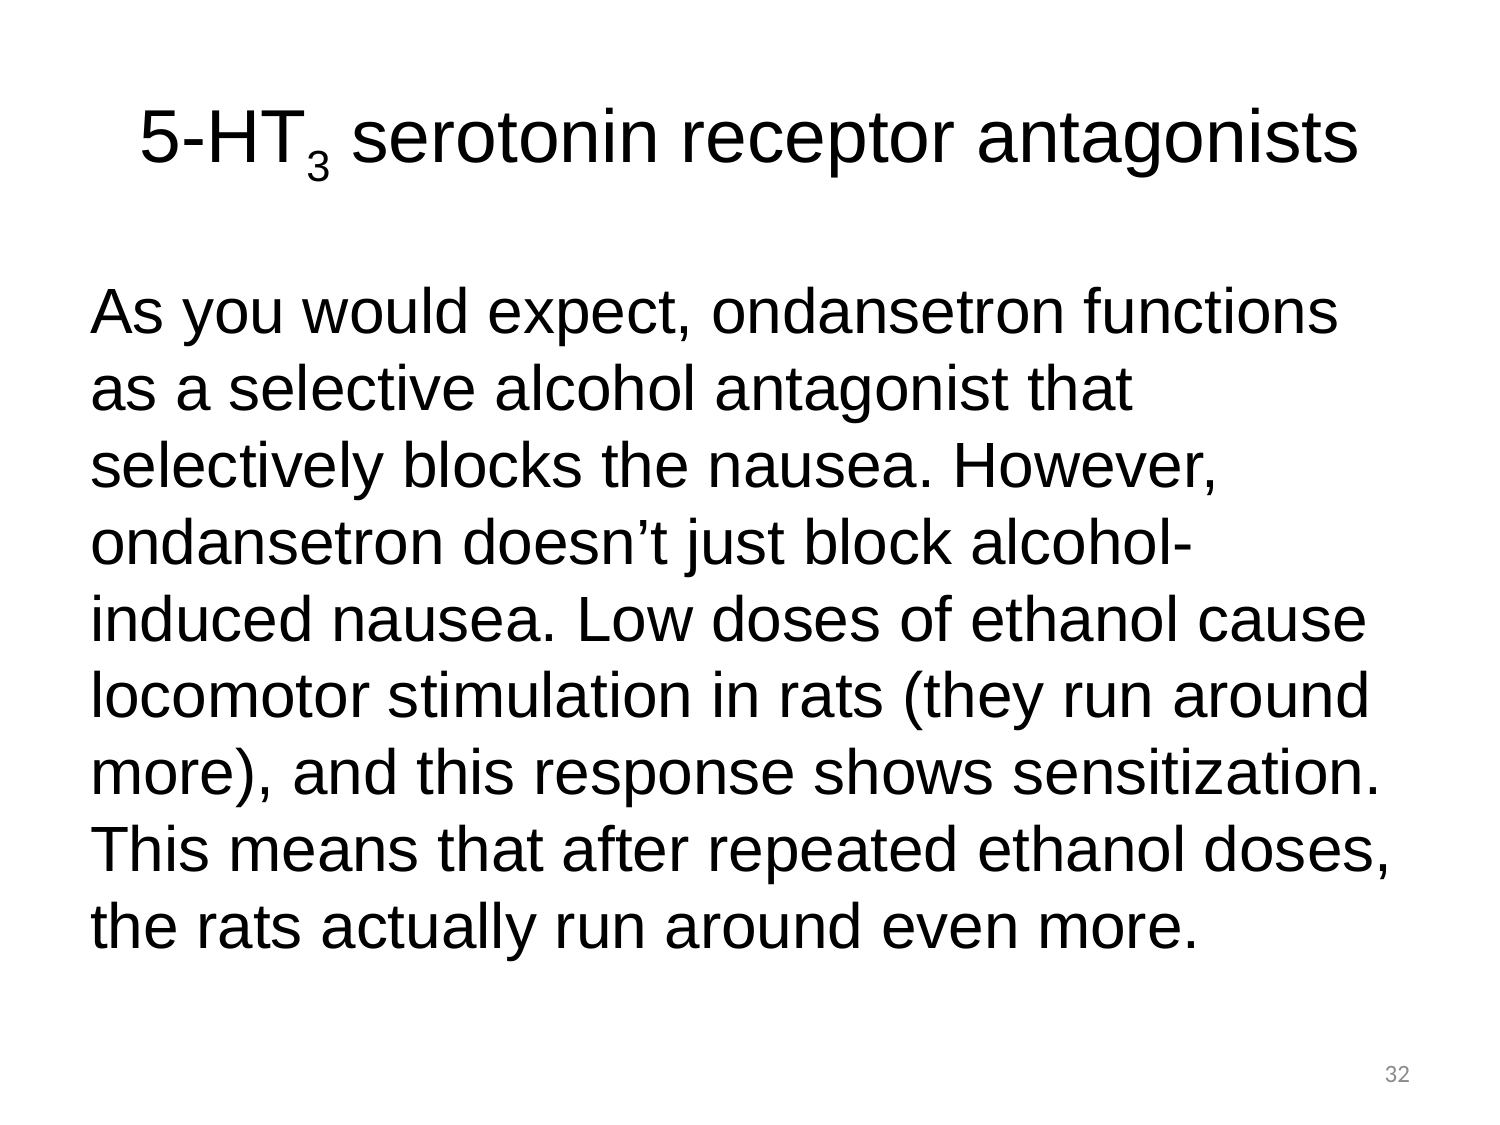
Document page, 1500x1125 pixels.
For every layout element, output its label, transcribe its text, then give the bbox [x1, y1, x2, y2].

slide_number 32 [1074, 1042, 1425, 1103]
title 5-HT3 serotonin receptor antagonists [75, 45, 1425, 233]
list As you would expect, ondansetron functions as a selective alcohol antagonist that selectively blocks the nausea. However, ondansetron doesn’t just block alcohol-induced nausea. Low doses of ethanol cause locomotor stimulation in rats (they run around more), and this response shows sensitization. This means that after repeated ethanol doses, the rats actually run around even more. [75, 262, 1425, 1005]
